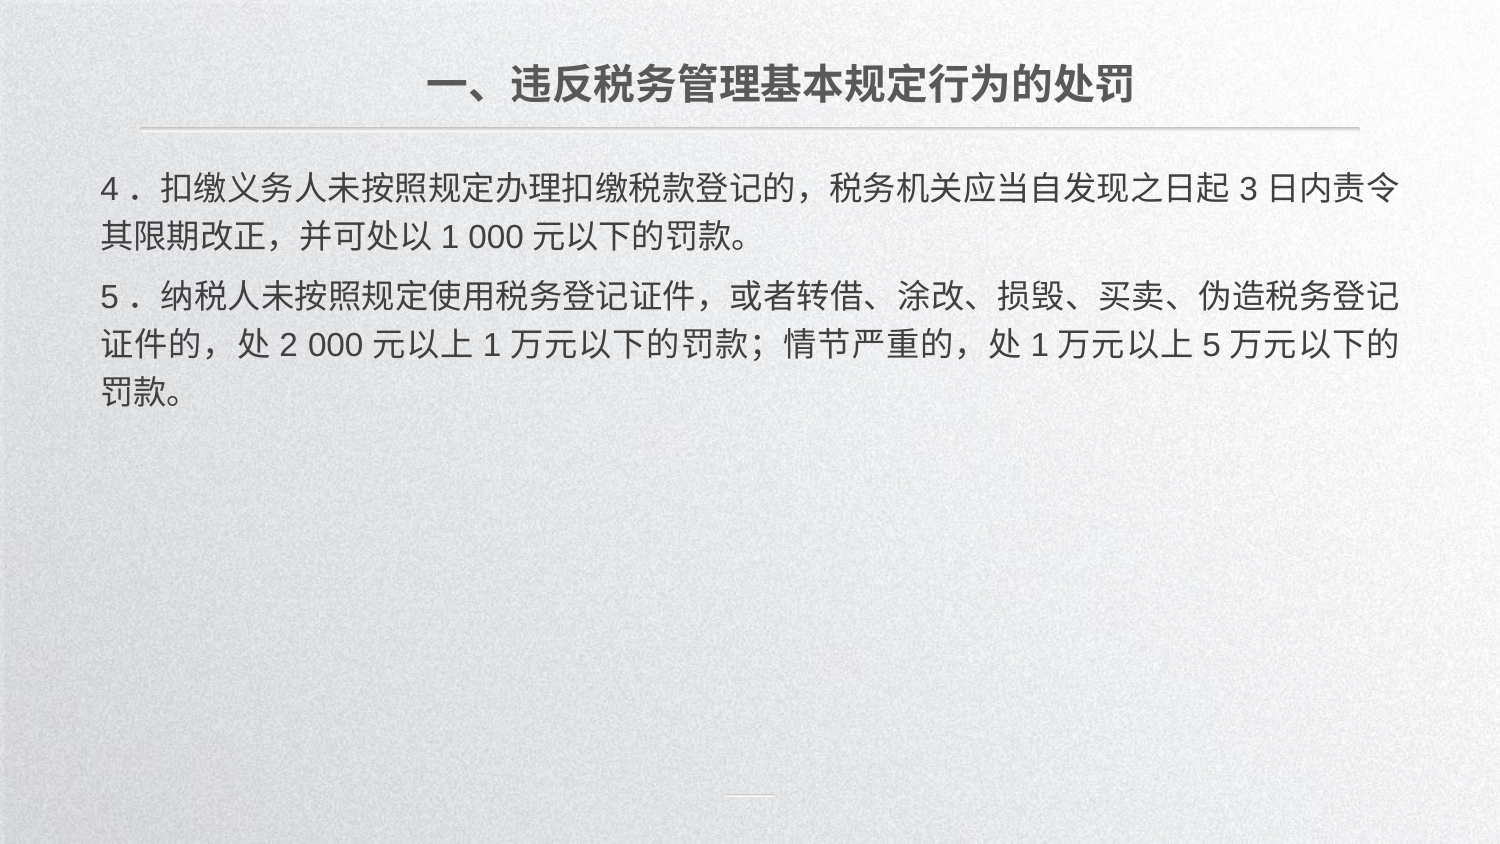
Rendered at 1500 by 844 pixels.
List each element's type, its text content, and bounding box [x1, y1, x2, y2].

text_box 一、违反税务管理基本规定行为的处罚 [405, 52, 1159, 114]
text_box 4．扣缴义务人未按照规定办理扣缴税款登记的，税务机关应当自发现之日起3日内责令其限期改正，并可处以1 000元以下的罚款。 5．纳税人未按照规定使用税务登记证件，或者转借、涂改、损毁、买卖、伪造税务登记证件的，处2 000元以上1万元以下的罚款；情节严重的，处1万元以上5万元以下的罚款。 [100, 159, 1400, 533]
picture [0, 0, 1500, 844]
